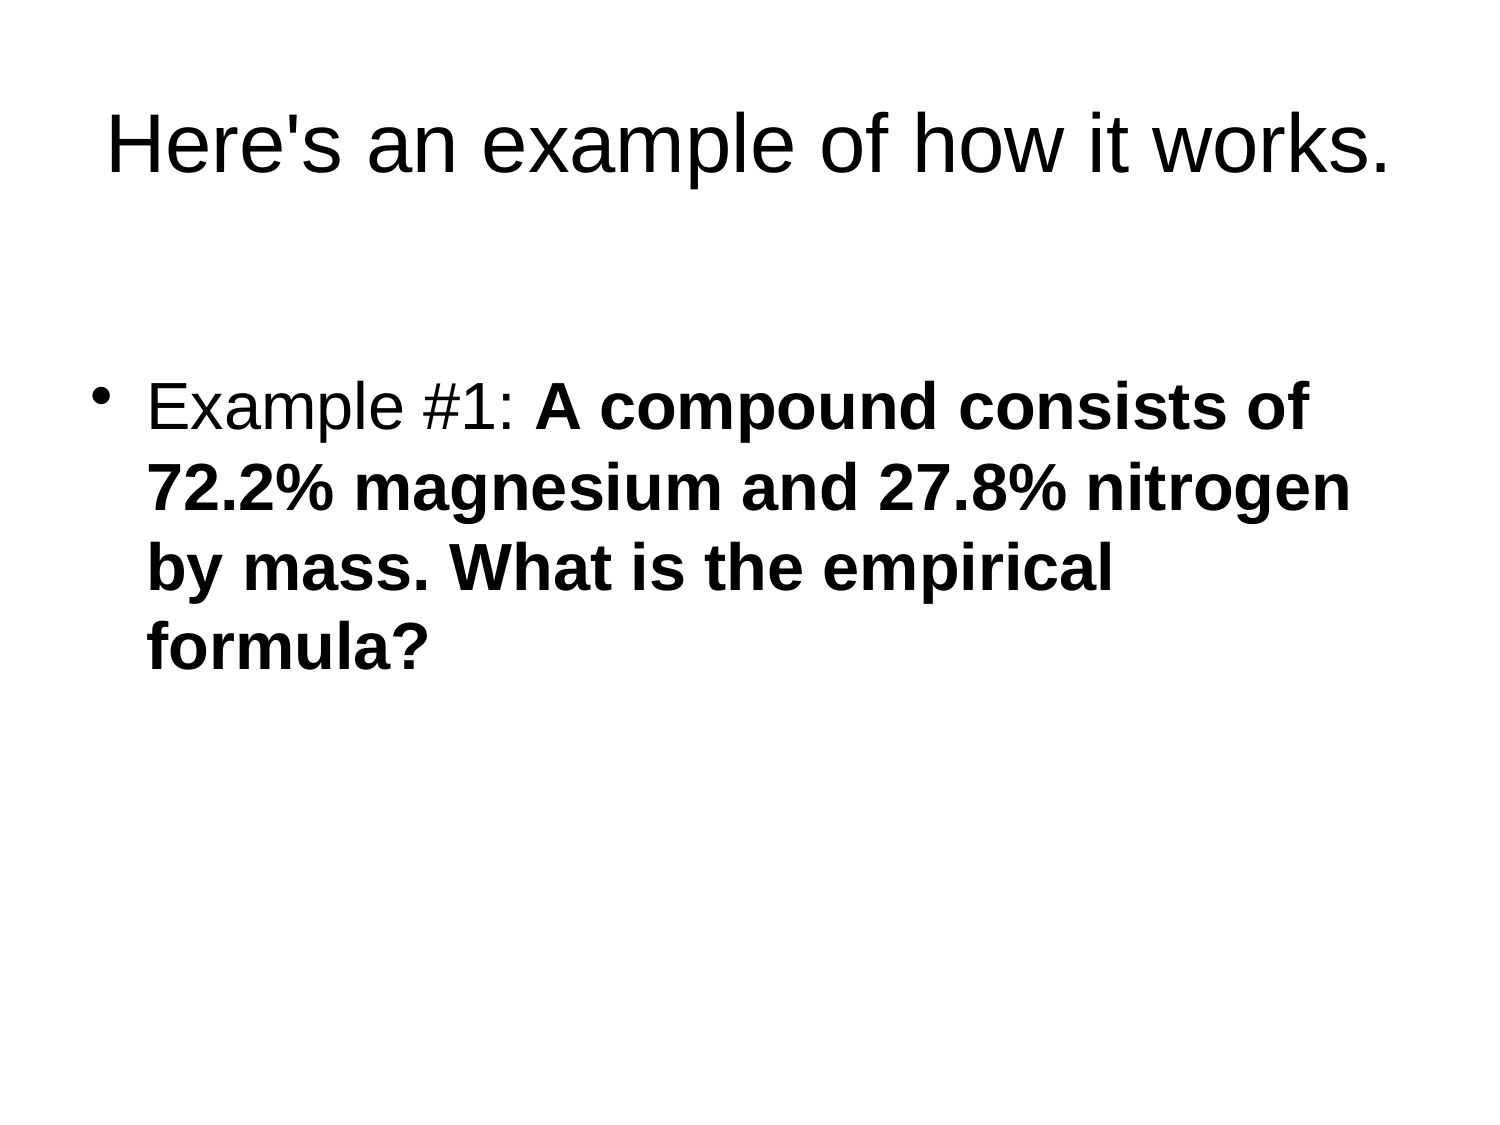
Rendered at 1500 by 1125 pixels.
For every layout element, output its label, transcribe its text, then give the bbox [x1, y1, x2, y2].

title Here's an example of how it works. [74, 44, 1426, 233]
list Example #1: A compound consists of 72.2% magnesium and 27.8% nitrogen by mass. What is the empirical formula? [74, 262, 1426, 1006]
